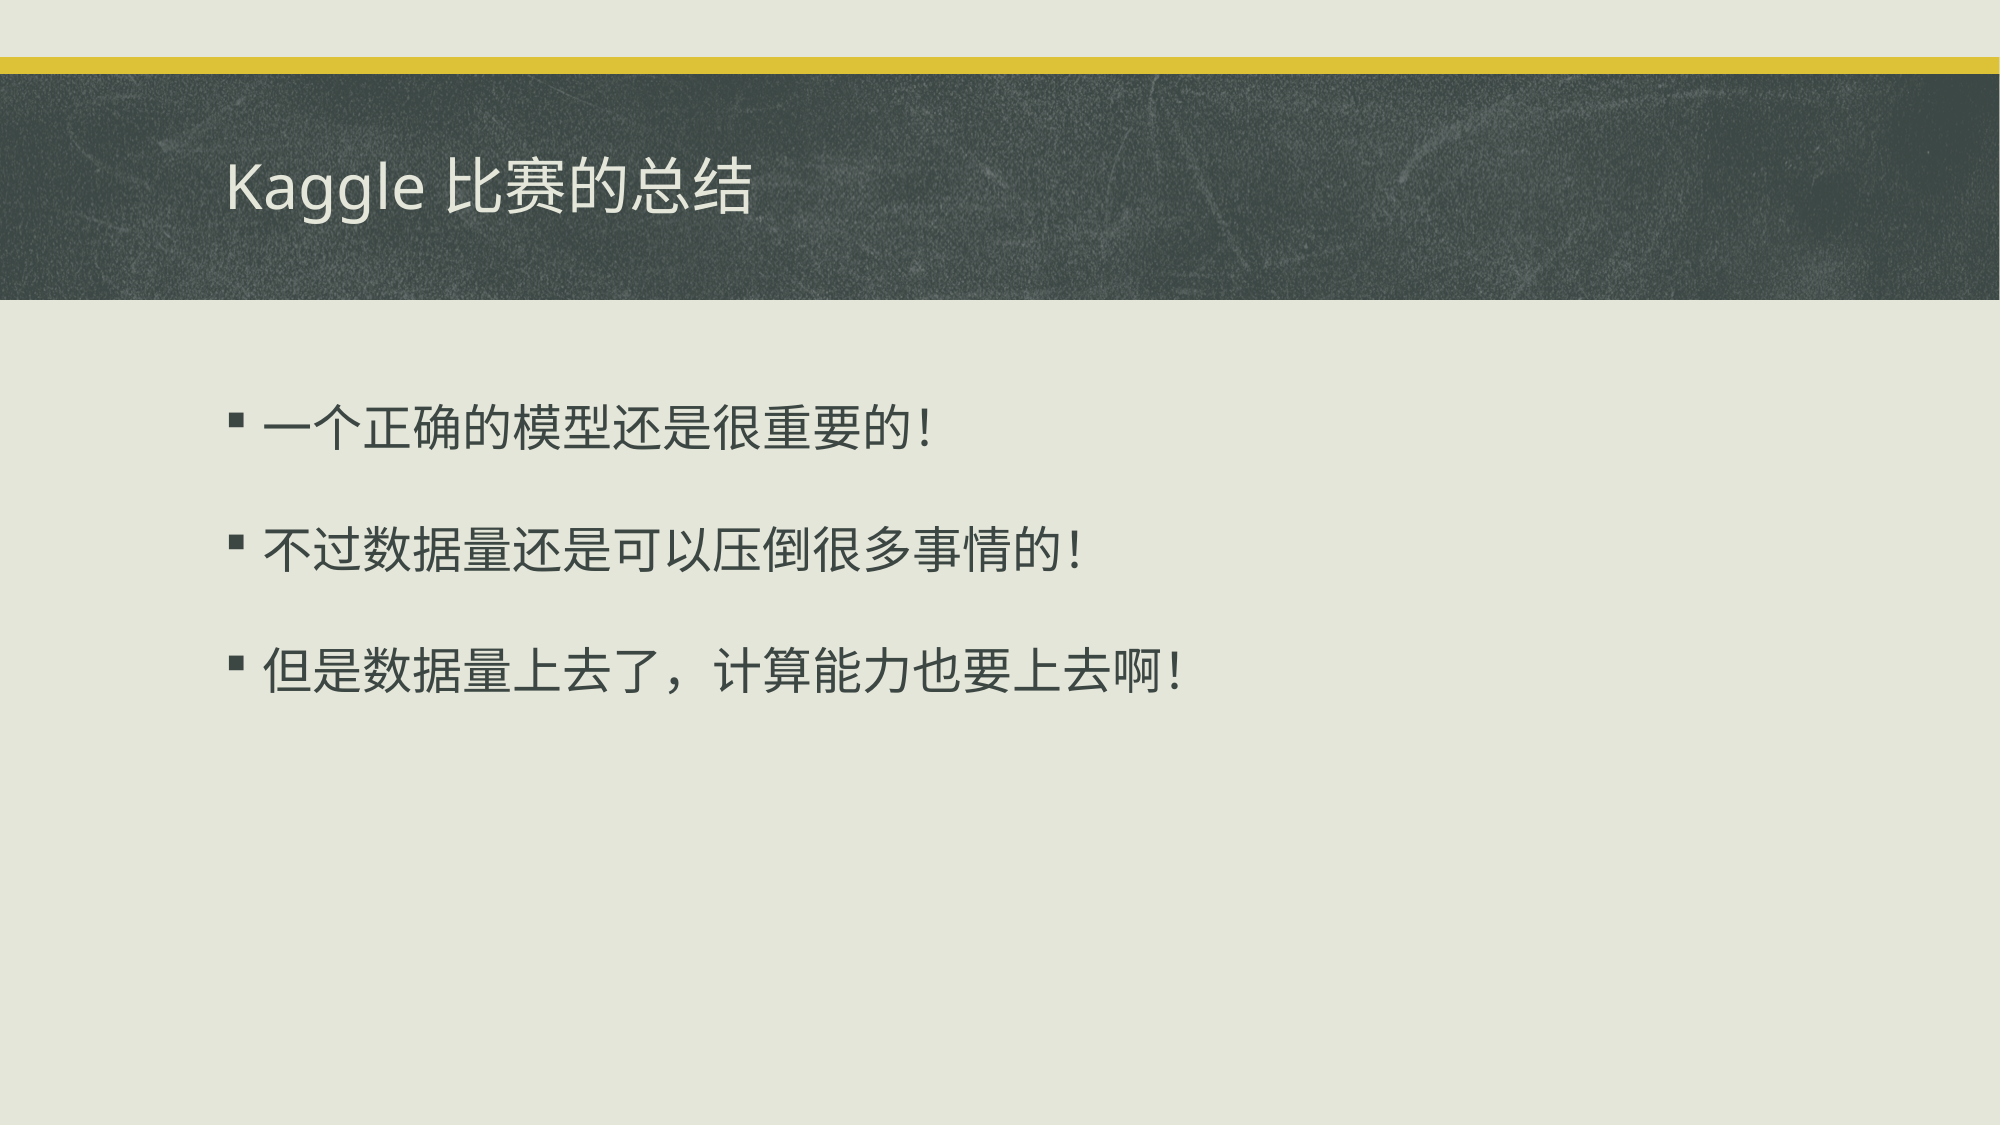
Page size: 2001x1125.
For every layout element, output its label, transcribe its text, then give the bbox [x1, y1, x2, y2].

picture [0, 74, 2000, 300]
list 一个正确的模型还是很重要的！ 不过数据量还是可以压倒很多事情的！ 但是数据量上去了，计算能力也要上去啊！ [209, 359, 1790, 1014]
title Kaggle比赛的总结 [209, 76, 1790, 301]
